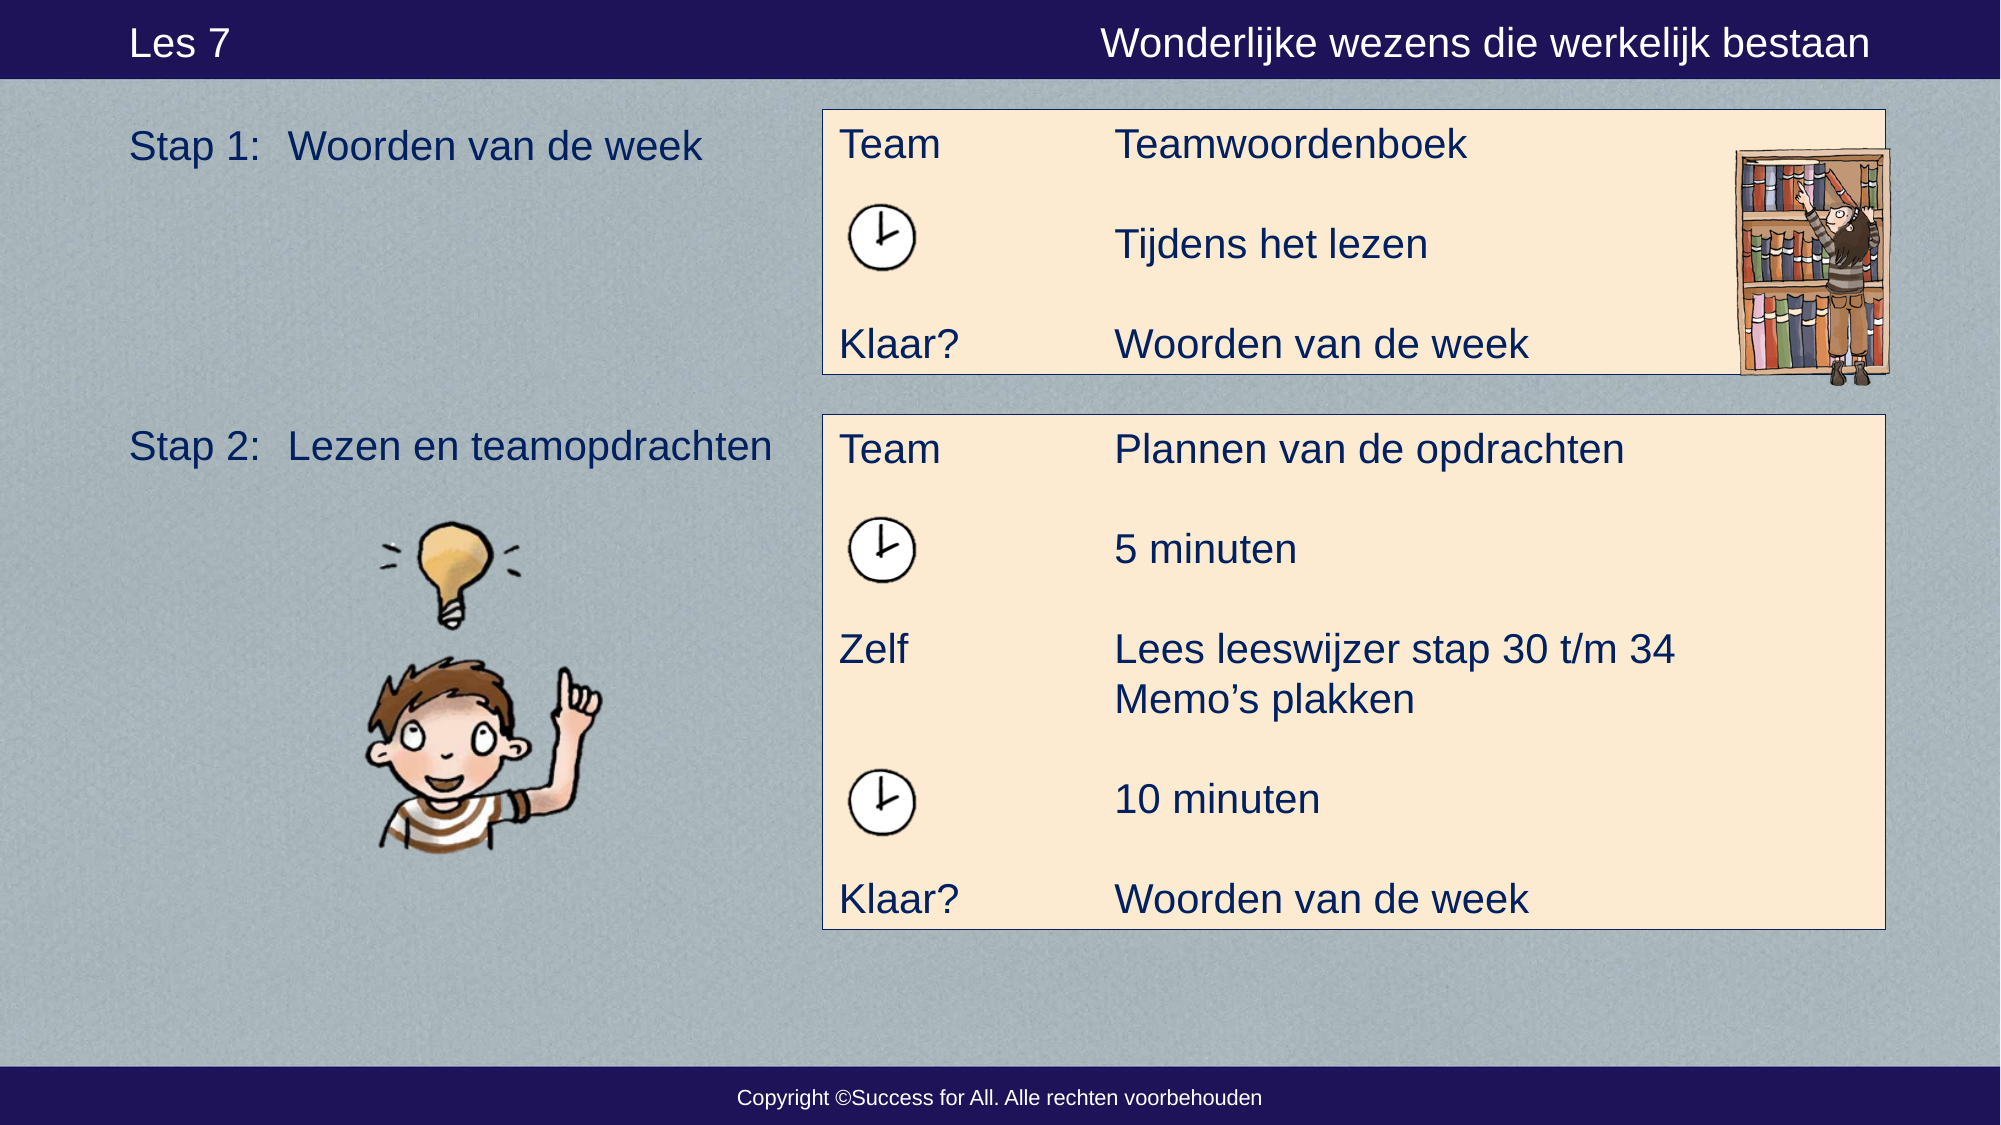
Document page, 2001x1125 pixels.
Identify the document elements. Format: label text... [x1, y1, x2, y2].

text_box Team Plannen van de opdrachten 5 minuten Zelf Lees leeswijzer stap 30 t/m 34 Memo’s plakken 10 minuten Klaar? Woorden van de week [822, 414, 1886, 930]
text_box Copyright ©Success for All. Alle rechten voorbehouden [0, 1076, 2000, 1125]
text_box Wonderlijke wezens die werkelijk bestaan [999, 8, 1886, 73]
text_box Team Teamwoordenboek Tijdens het lezen Klaar? Woorden van de week [822, 109, 1886, 375]
text_box Stap 1: Woorden van de week Stap 2: Lezen en teamopdrachten [114, 111, 907, 527]
picture [0, 0, 2001, 1125]
text_box Les 7 [114, 8, 354, 73]
